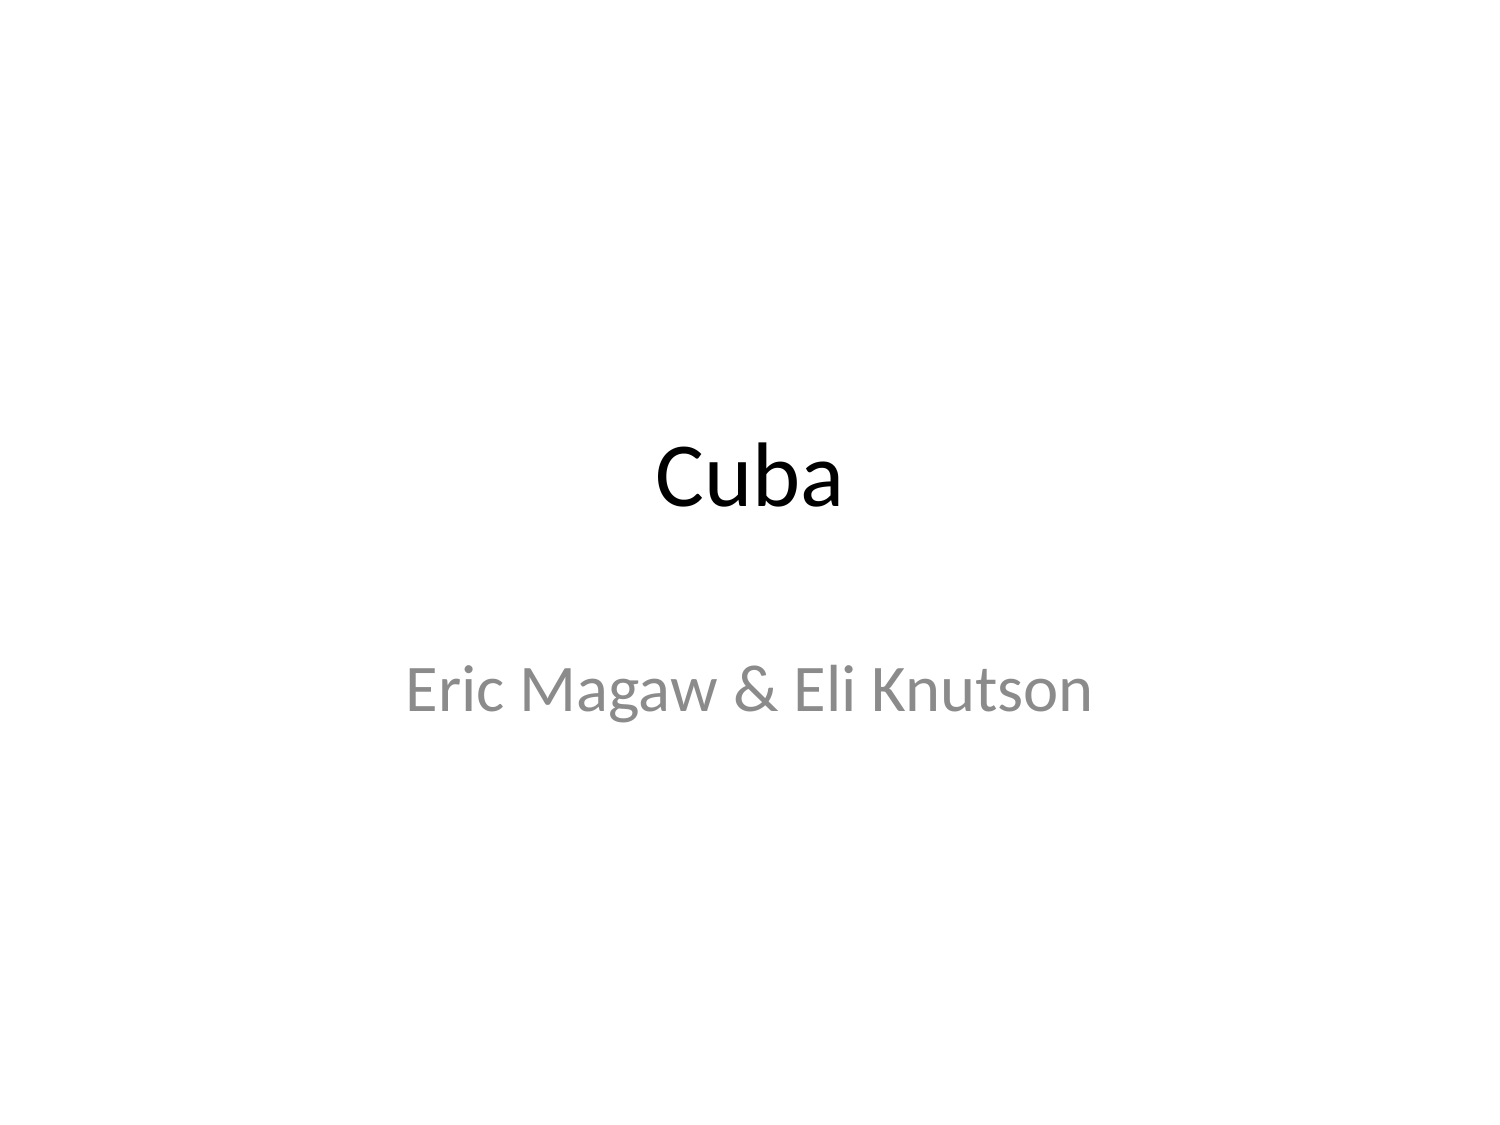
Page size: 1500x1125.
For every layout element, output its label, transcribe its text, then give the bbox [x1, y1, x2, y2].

title Cuba [112, 349, 1388, 591]
subtitle Eric Magaw & Eli Knutson [225, 637, 1275, 925]
